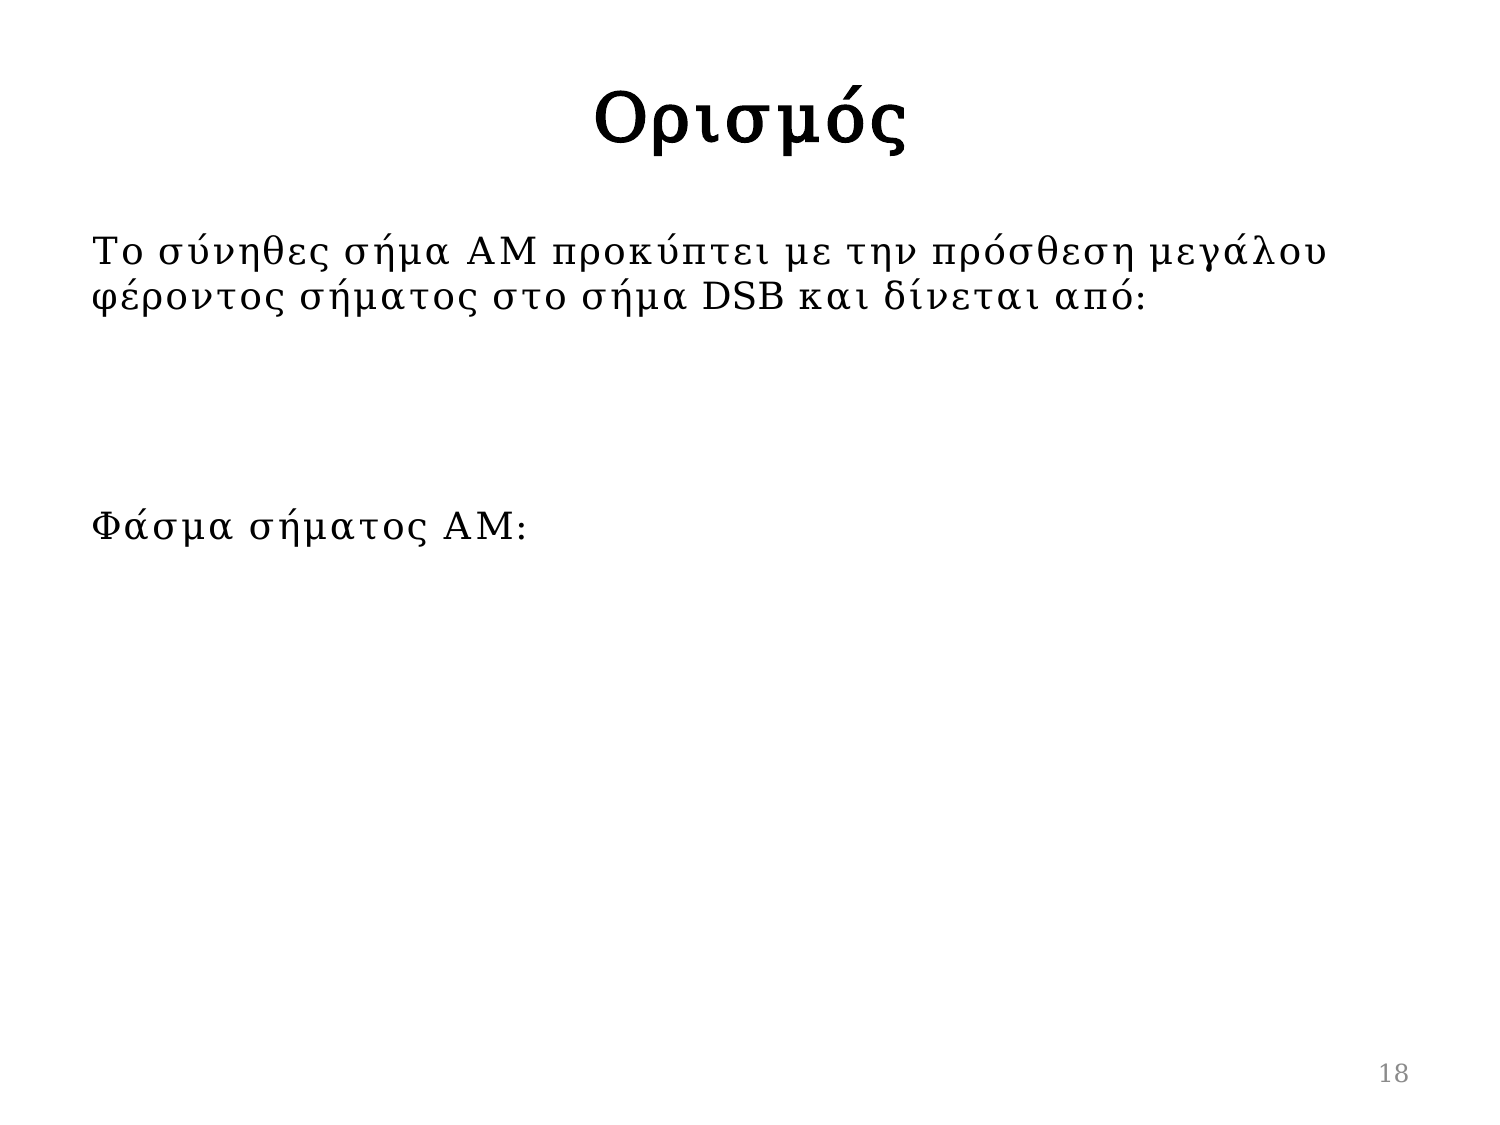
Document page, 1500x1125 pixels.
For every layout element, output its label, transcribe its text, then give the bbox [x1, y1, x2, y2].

slide_number 18 [1222, 1042, 1425, 1103]
title Ορισμός [75, 20, 1425, 209]
